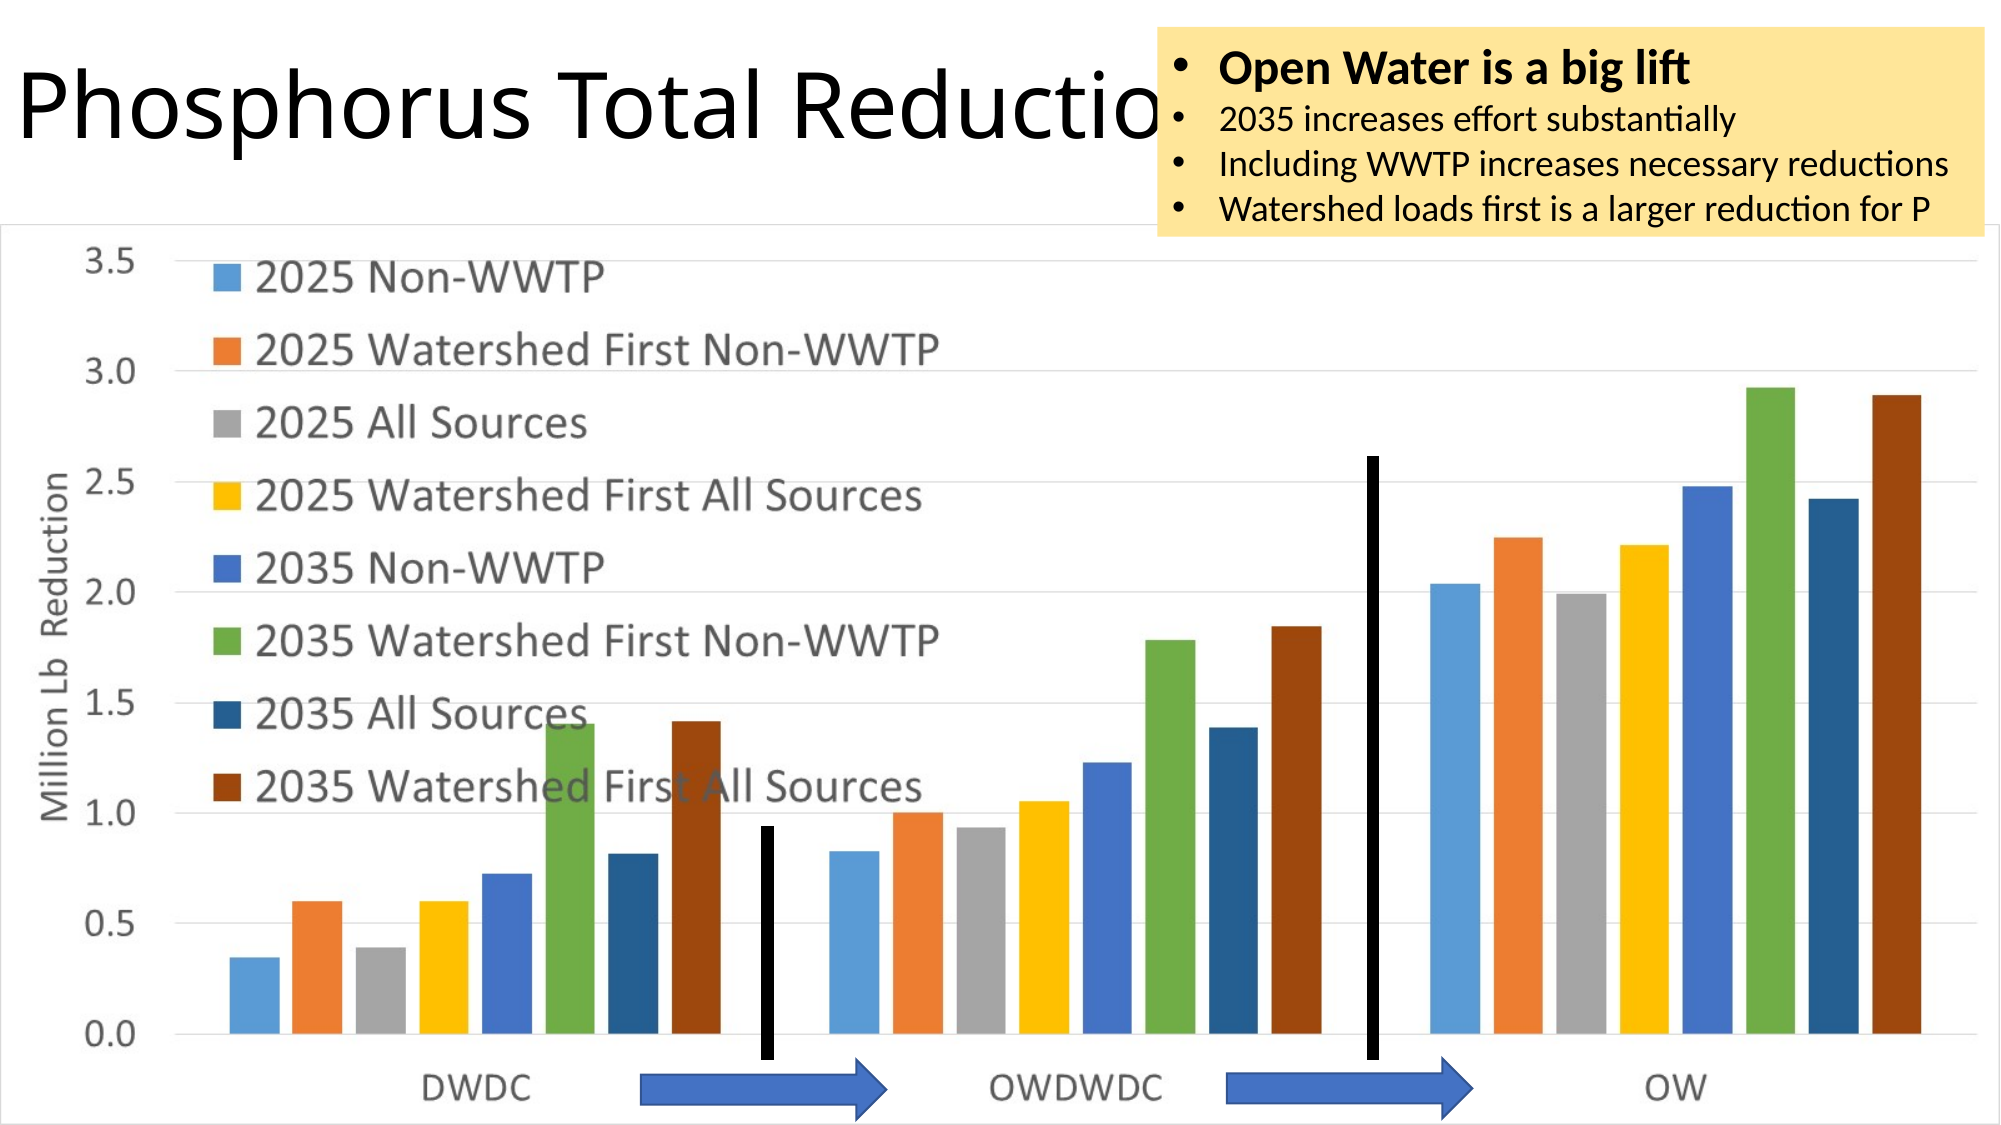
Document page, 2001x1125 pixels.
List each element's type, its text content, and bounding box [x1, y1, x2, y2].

title Phosphorus Total Reductions [0, 0, 1725, 218]
text_box Open Water is a big lift 2035 increases effort substantially Including WWTP increases necessary reductions Watershed loads first is a larger reduction for P [1157, 26, 1985, 224]
picture [0, 224, 2000, 1125]
